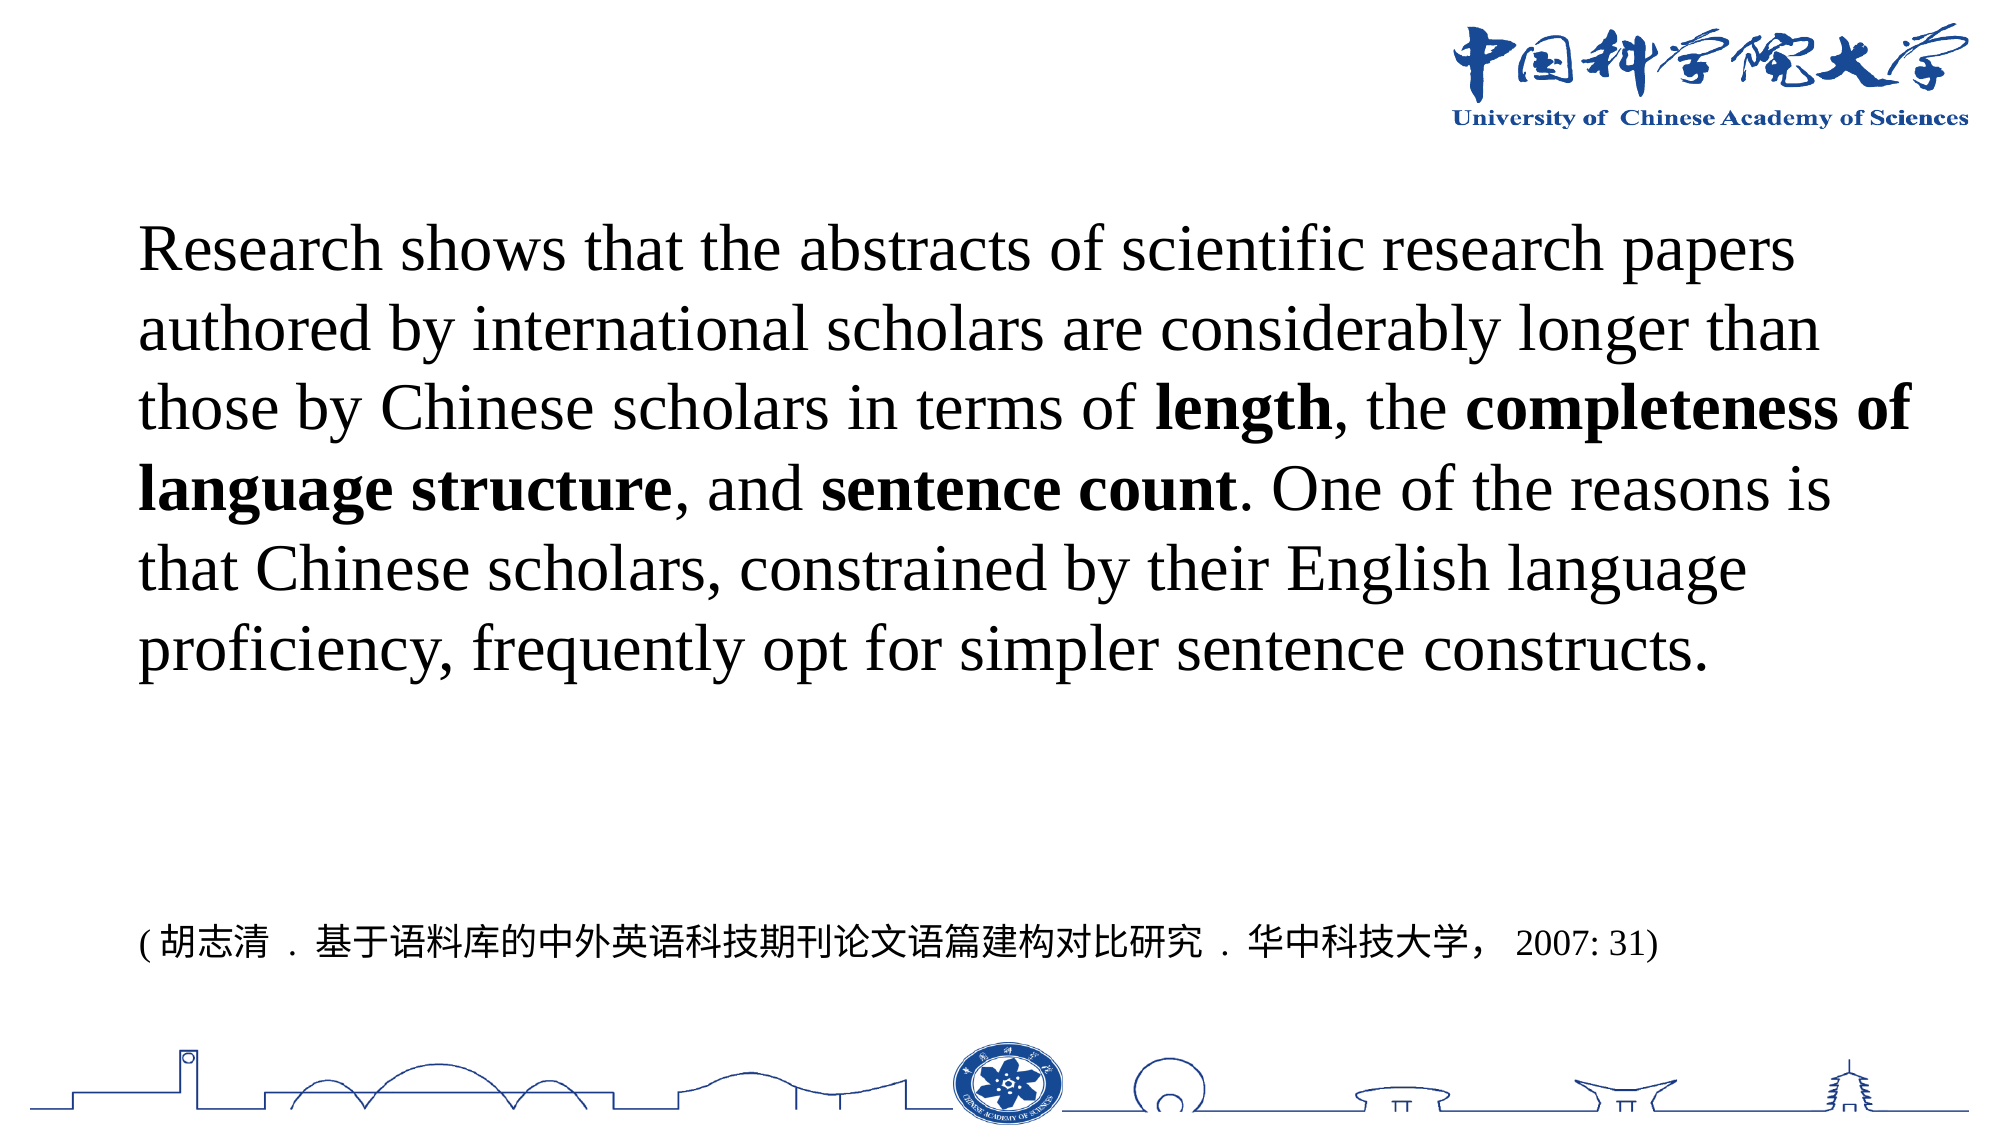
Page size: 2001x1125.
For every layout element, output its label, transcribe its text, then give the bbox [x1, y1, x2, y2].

list Research shows that the abstracts of scientific research papers authored by international scholars are considerably longer than those by Chinese scholars in terms of length, the completeness of language structure, and sentence count. One of the reasons is that Chinese scholars, constrained by their English language proficiency, frequently opt for simpler sentence constructs. (胡志清 . 基于语料库的中外英语科技期刊论文语篇建构对比研究 . 华中科技大学，2007: 31) [123, 195, 1938, 992]
picture [30, 1039, 1969, 1125]
picture [1437, 23, 1969, 129]
